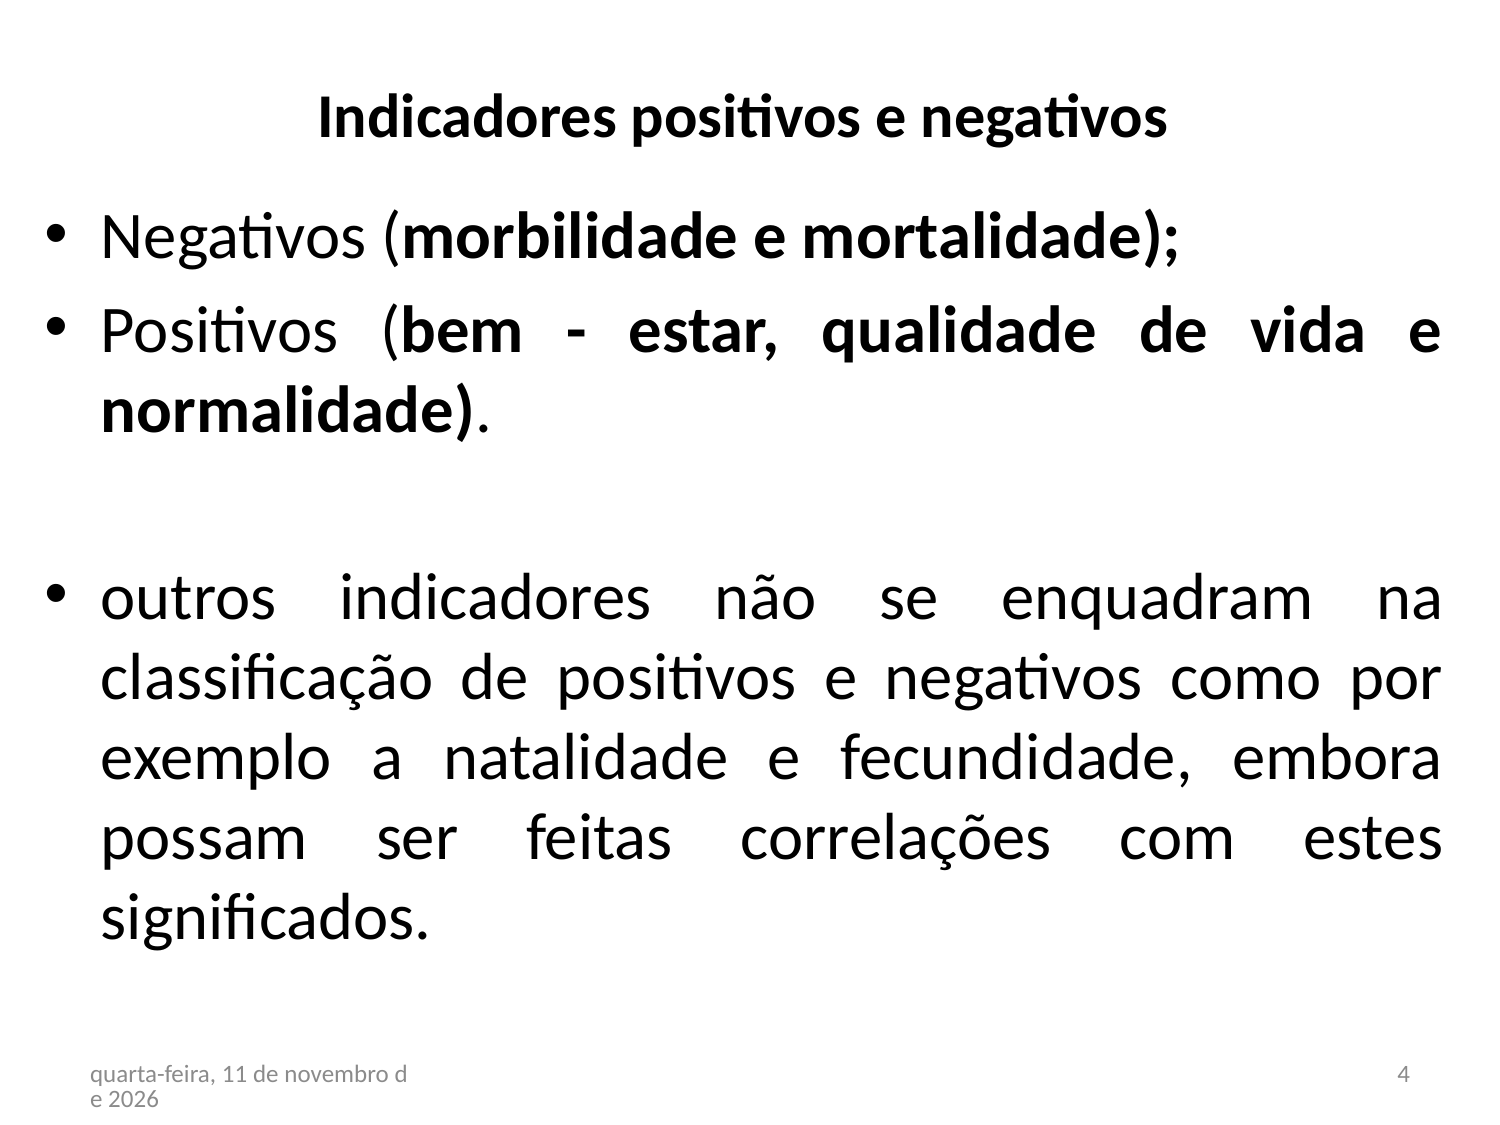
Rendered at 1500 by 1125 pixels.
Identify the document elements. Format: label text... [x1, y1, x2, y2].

title Indicadores positivos e negativos [75, 66, 1425, 184]
slide_number 4 [1074, 1042, 1425, 1103]
slide_number terça-feira, 27 de Março de 2012 [75, 1042, 425, 1103]
list Negativos (morbilidade e mortalidade); Positivos (bem - estar, qualidade de vida e normalidade). outros indicadores não se enquadram na classificação de positivos e negativos como por exemplo a natalidade e fecundidade, embora possam ser feitas correlações com estes significados. [29, 184, 1459, 1047]
